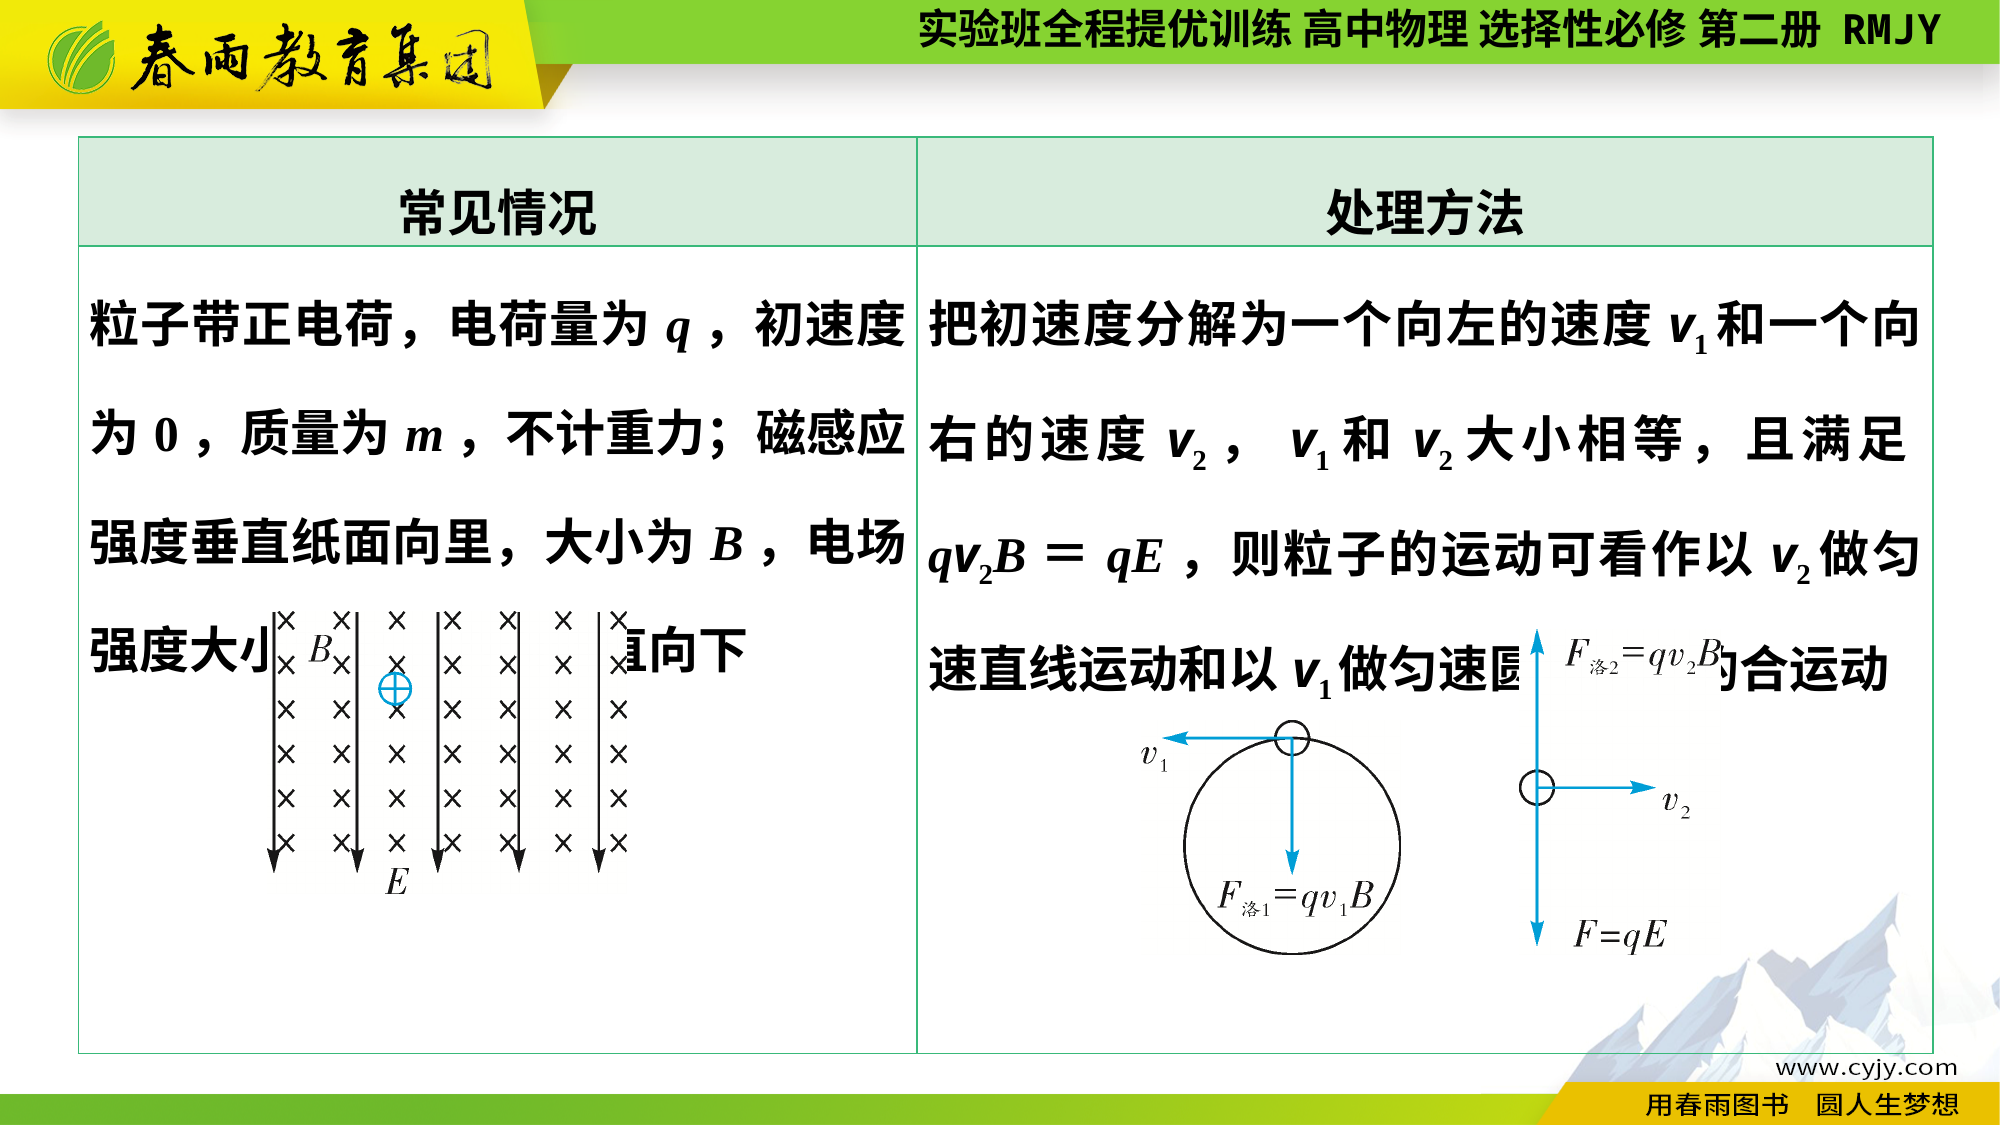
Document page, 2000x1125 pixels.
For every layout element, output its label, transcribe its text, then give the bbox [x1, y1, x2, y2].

table_header 处理方法 [918, 138, 1932, 245]
table_header 常见情况 [79, 138, 916, 245]
picture [0, 0, 2000, 1125]
table_cell 把初速度分解为一个向左的速度v1和一个向右的速度v2，v1和v2大小相等，且满足qv2B＝qE，则粒子的运动可看作以v2做匀速直线运动和以v1做匀速圆周运动的合运动 [918, 247, 1932, 1053]
table_cell 粒子带正电荷，电荷量为q，初速度为0，质量为m，不计重力；磁感应强度垂直纸面向里，大小为B，电场强度大小为E，方向竖直向下 [79, 247, 916, 1053]
